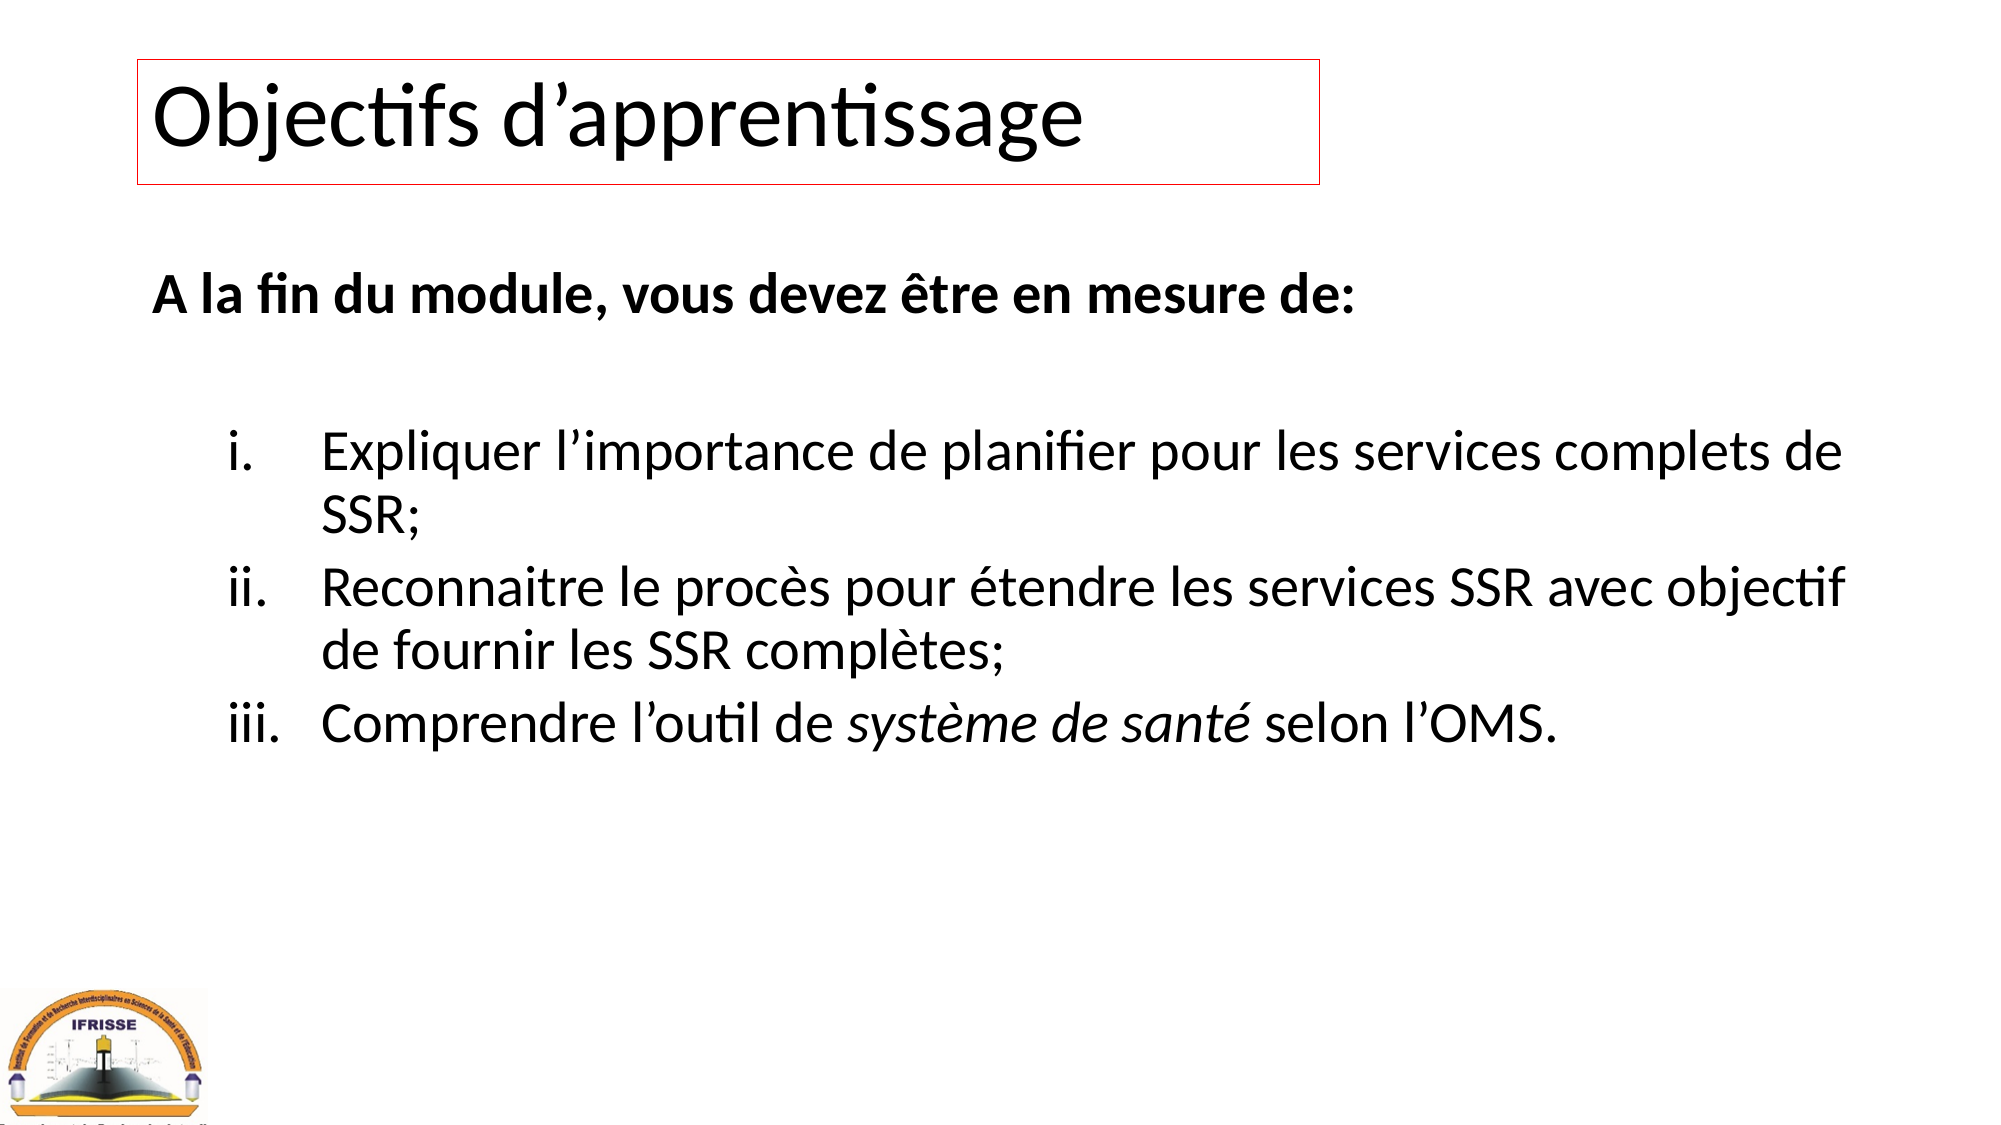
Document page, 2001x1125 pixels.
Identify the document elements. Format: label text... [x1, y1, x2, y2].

title Objectifs d’apprentissage [137, 59, 1320, 185]
picture [0, 988, 208, 1125]
list A la fin du module, vous devez être en mesure de: Expliquer l’importance de planifier pour les services complets de SSR; Reconnaitre le procès pour étendre les services SSR avec objectif de fournir les SSR complètes; Comprendre l’outil de système de santé selon l’OMS. [137, 256, 1863, 870]
